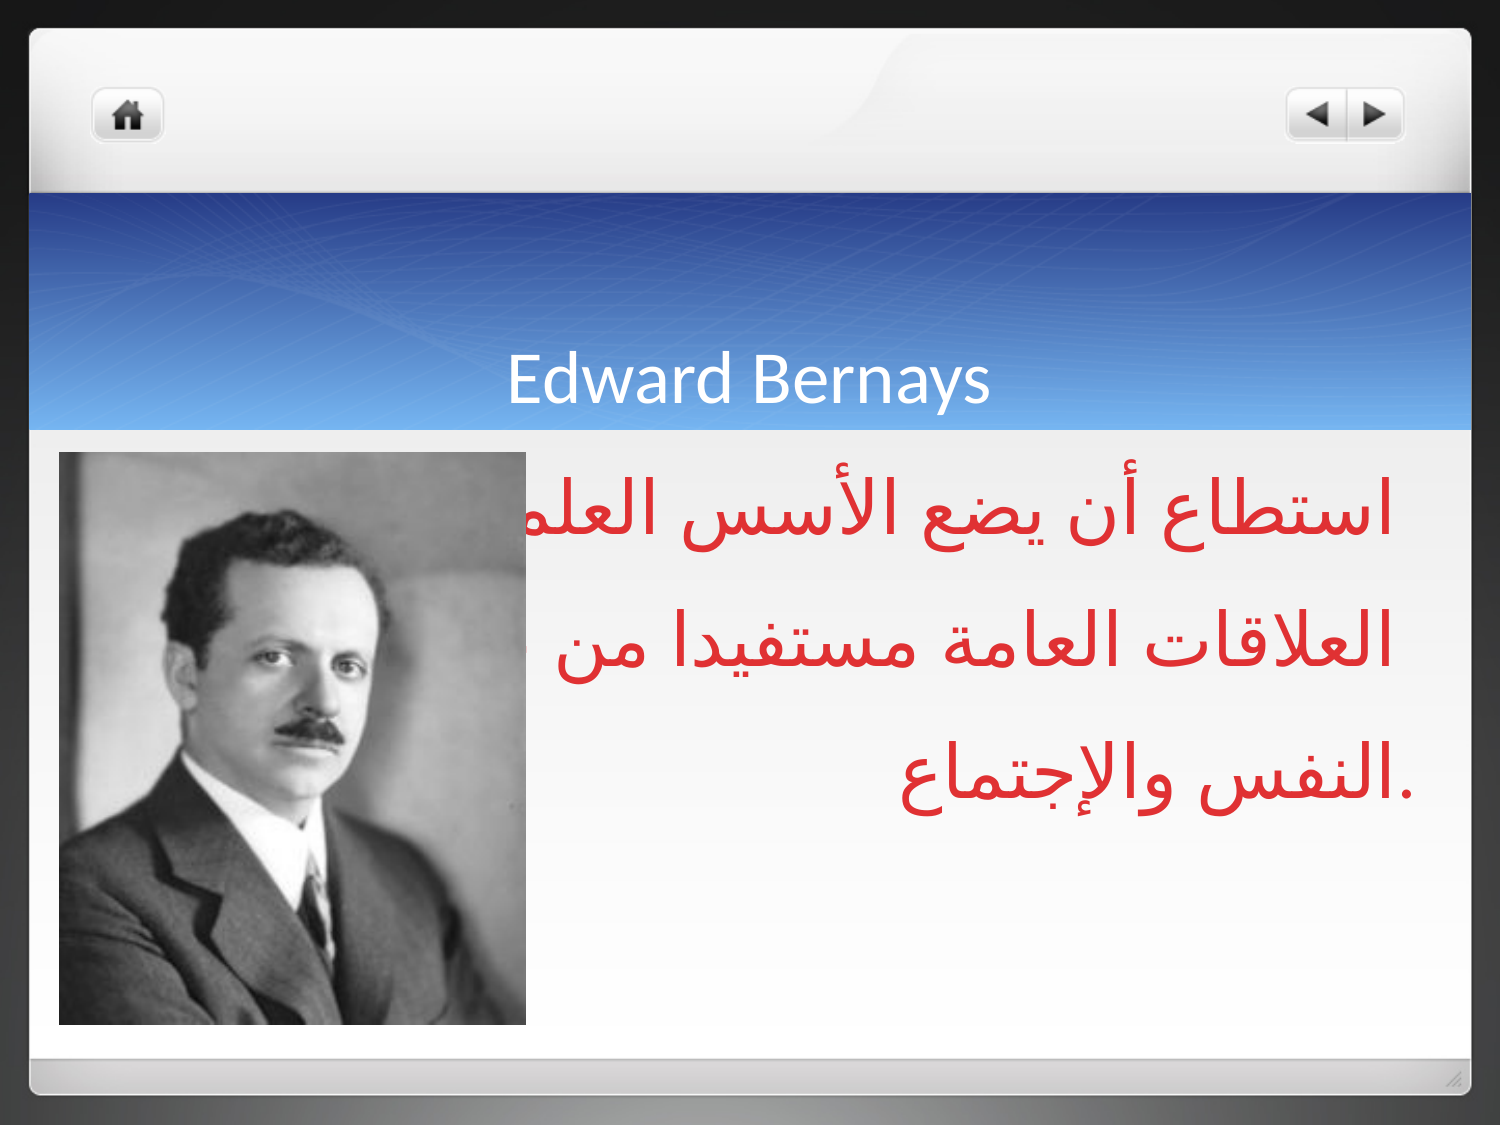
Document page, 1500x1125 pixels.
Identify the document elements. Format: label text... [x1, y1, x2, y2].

title Edward Bernays [68, 238, 1432, 427]
list استطاع أن يضع الأسس العلمية لفن العلاقات العامة مستفيدا من علمي النفس والإجتماع. [1041, 452, 1432, 1025]
picture [0, 0, 1500, 1125]
